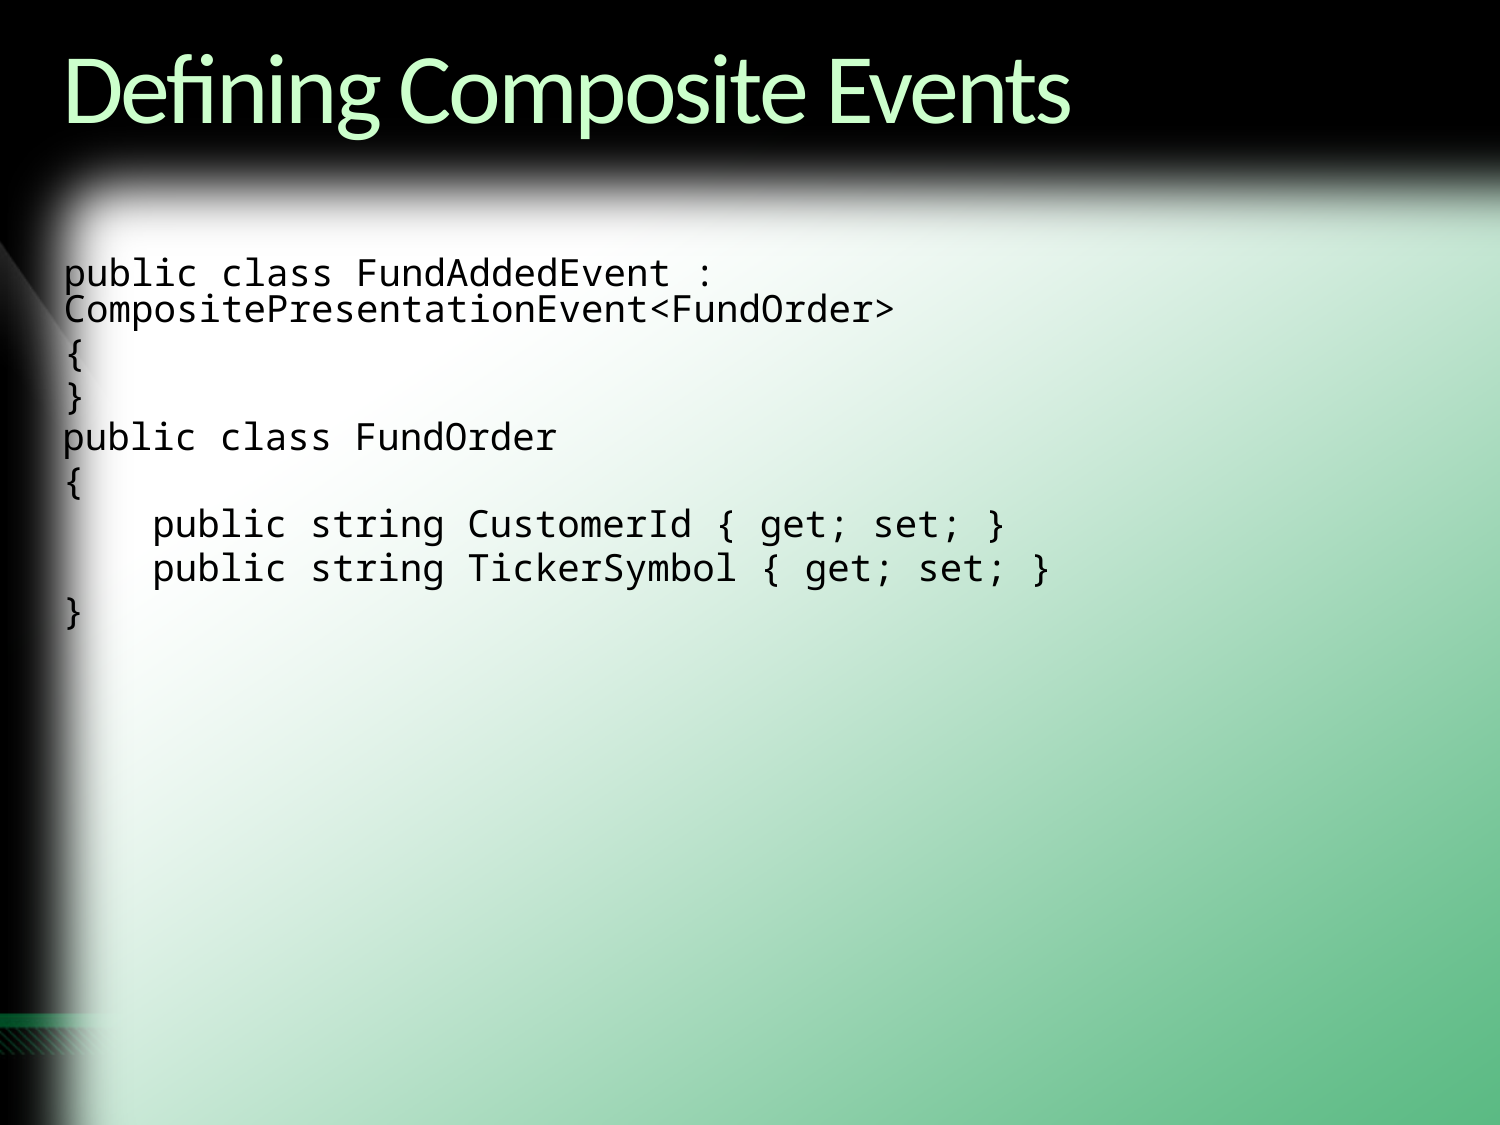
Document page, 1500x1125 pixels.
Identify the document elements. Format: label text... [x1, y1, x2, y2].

list public class FundAddedEvent : CompositePresentationEvent<FundOrder> { } [63, 257, 1457, 509]
text_box public class FundOrder { public string CustomerId { get; set; } public string TickerSymbol { get; set; } } [62, 422, 1456, 673]
title Defining Composite Events [62, 37, 1438, 147]
picture [0, 0, 1500, 1125]
